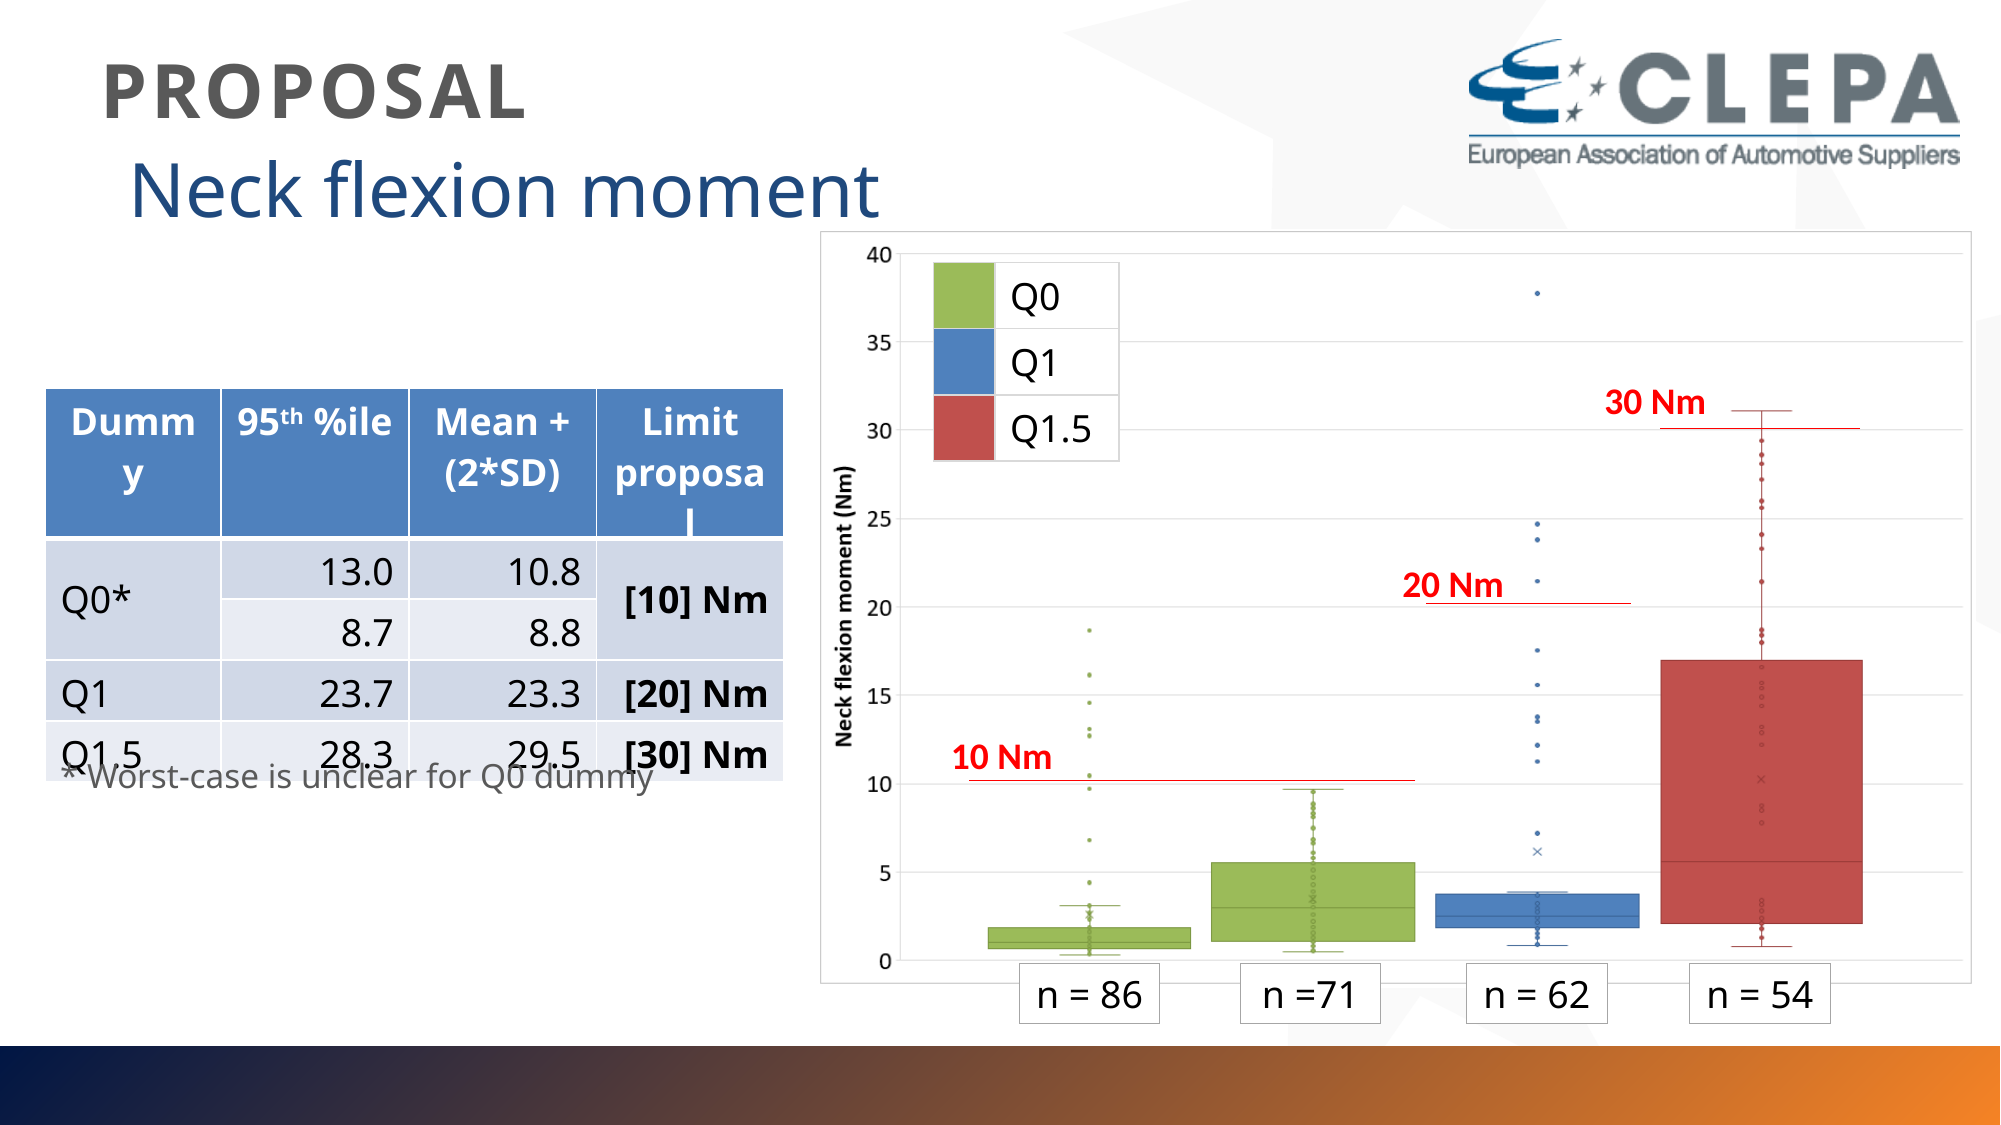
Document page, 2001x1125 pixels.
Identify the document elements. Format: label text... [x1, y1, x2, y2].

text_box n = 62 [1466, 997, 1608, 1024]
table_header Dummy [46, 389, 220, 536]
table_cell 13.0 [222, 541, 408, 598]
text_box n = 54 [1689, 997, 1831, 1024]
table_cell Q0* [46, 541, 220, 659]
text_box Neck flexion moment [113, 135, 918, 240]
table_cell Q1.5 [46, 722, 220, 747]
picture [817, 229, 1976, 988]
table_cell 8.7 [222, 600, 408, 659]
table_cell [10] Nm [597, 541, 783, 659]
table_cell 10.8 [410, 541, 596, 598]
table_cell 29.5 [410, 722, 596, 747]
table_cell 23.7 [222, 661, 408, 720]
text_box * Worst-case is unclear for Q0 dummy [45, 747, 785, 803]
table_cell 23.3 [410, 661, 596, 720]
table_cell 8.8 [410, 600, 596, 659]
table_header Mean + (2*SD) [410, 389, 596, 536]
picture [1469, 39, 1960, 169]
table_cell [30] Nm [597, 722, 783, 747]
table_cell [20] Nm [597, 661, 783, 720]
text_box n = 86 [1019, 997, 1160, 1024]
table_header Limit proposal [597, 389, 783, 536]
table_header 95th %ile [222, 389, 408, 536]
title PROPOSAL [85, 58, 1277, 142]
text_box n =71 [1240, 997, 1381, 1024]
table_cell Q1 [46, 661, 220, 720]
table_cell 28.3 [222, 722, 408, 747]
